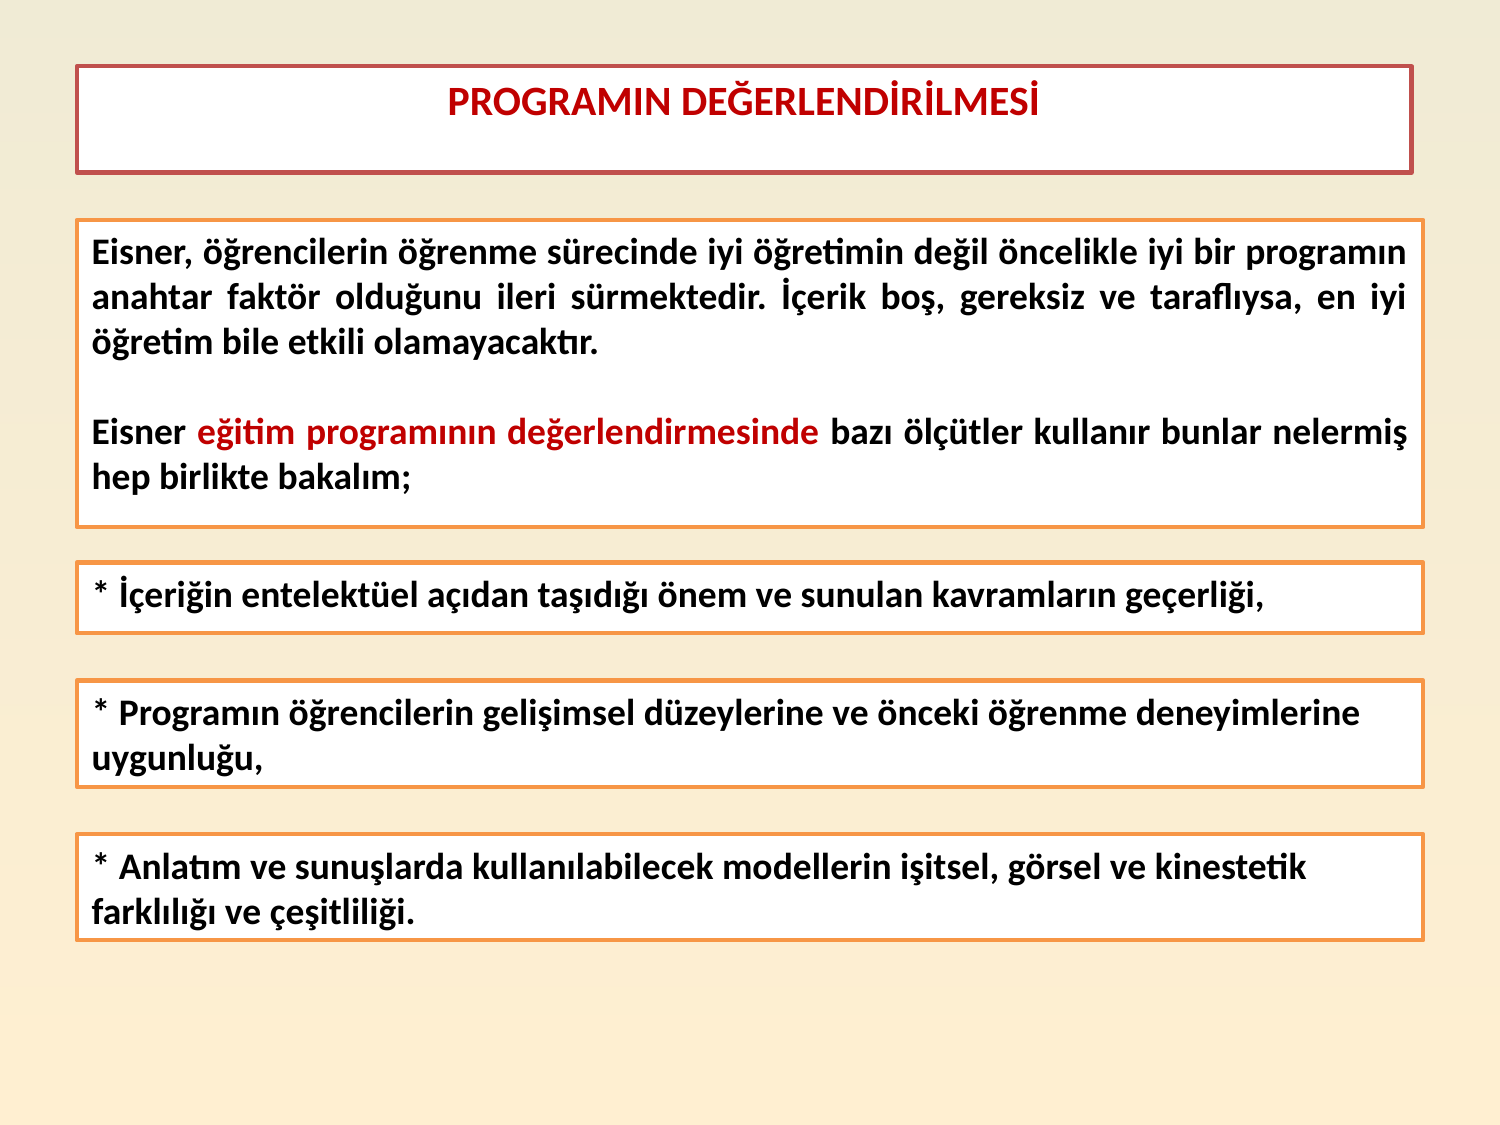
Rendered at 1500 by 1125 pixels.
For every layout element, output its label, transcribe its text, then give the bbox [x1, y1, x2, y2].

text_box PROGRAMIN DEĞERLENDİRİLMESİ [75, 64, 1414, 175]
text_box * İçeriğin entelektüel açıdan taşıdığı önem ve sunulan kavramların geçerliği, [75, 560, 1425, 635]
text_box Eisner, öğrencilerin öğrenme sürecinde iyi öğretimin değil öncelikle iyi bir programın anahtar faktör olduğunu ileri sürmektedir. İçerik boş, gereksiz ve taraflıysa, en iyi öğretim bile etkili olamayacaktır. Eisner eğitim programının değerlendirmesinde bazı ölçütler kullanır bunlar nelermiş hep birlikte bakalım; [75, 218, 1425, 529]
text_box * Programın öğrencilerin gelişimsel düzeylerine ve önceki öğrenme deneyimlerine uygunluğu, [75, 678, 1425, 789]
text_box * Anlatım ve sunuşlarda kullanılabilecek modellerin işitsel, görsel ve kinestetik farklılığı ve çeşitliliği. [75, 832, 1425, 942]
